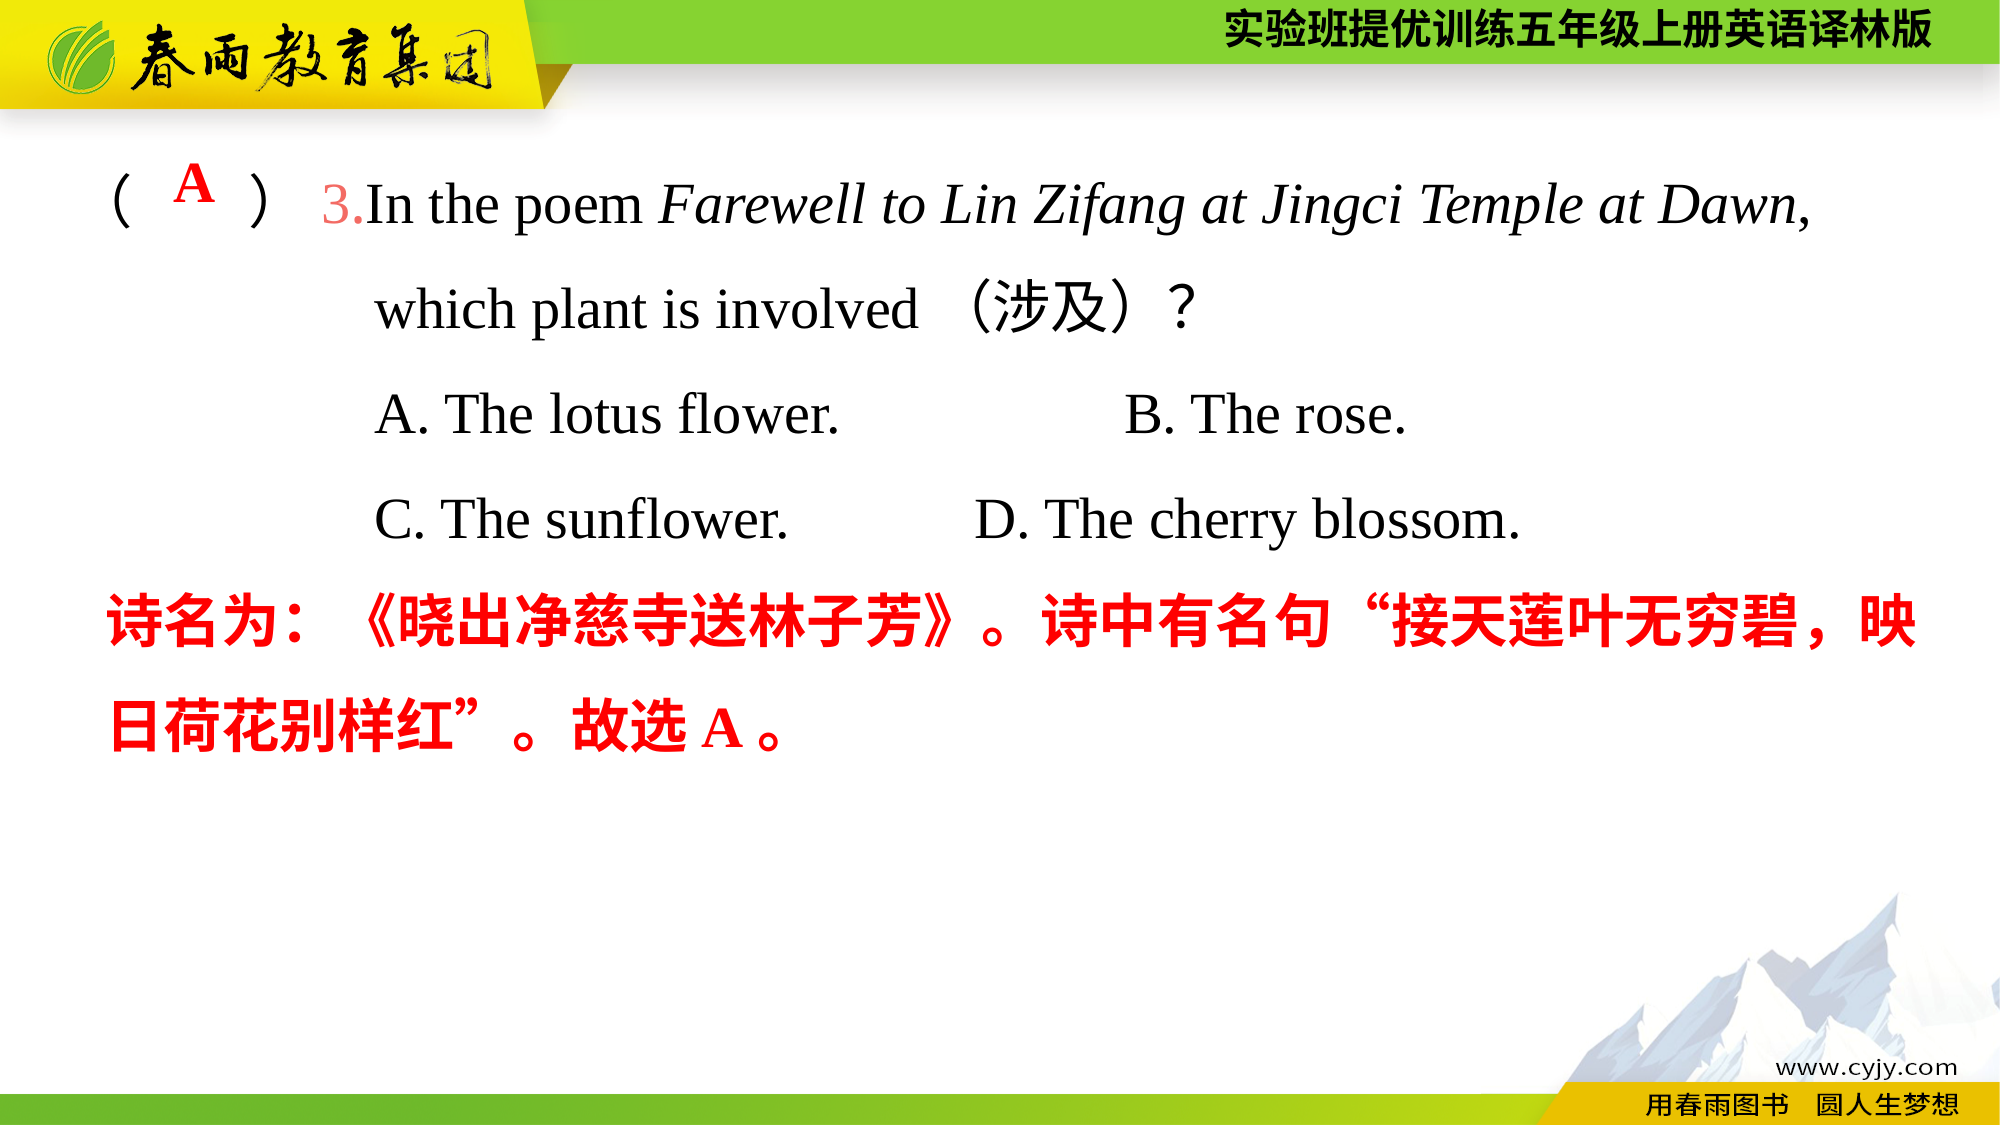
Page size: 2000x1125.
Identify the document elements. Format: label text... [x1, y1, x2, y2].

text_box 诗名为：《晓出净慈寺送林子芳》。诗中有名句“接天莲叶无穷碧，映日荷花别样红”。故选A。 [90, 541, 1932, 767]
picture [0, 0, 2000, 1125]
list （ ）3.In the poem Farewell to Lin Zifang at Jingci Temple at Dawn, which plant is involved（涉及）？ A. The lotus flower. B. The rose. C. The sunflower. D. The cherry blossom. [59, 122, 1944, 562]
text_box A [158, 137, 231, 222]
